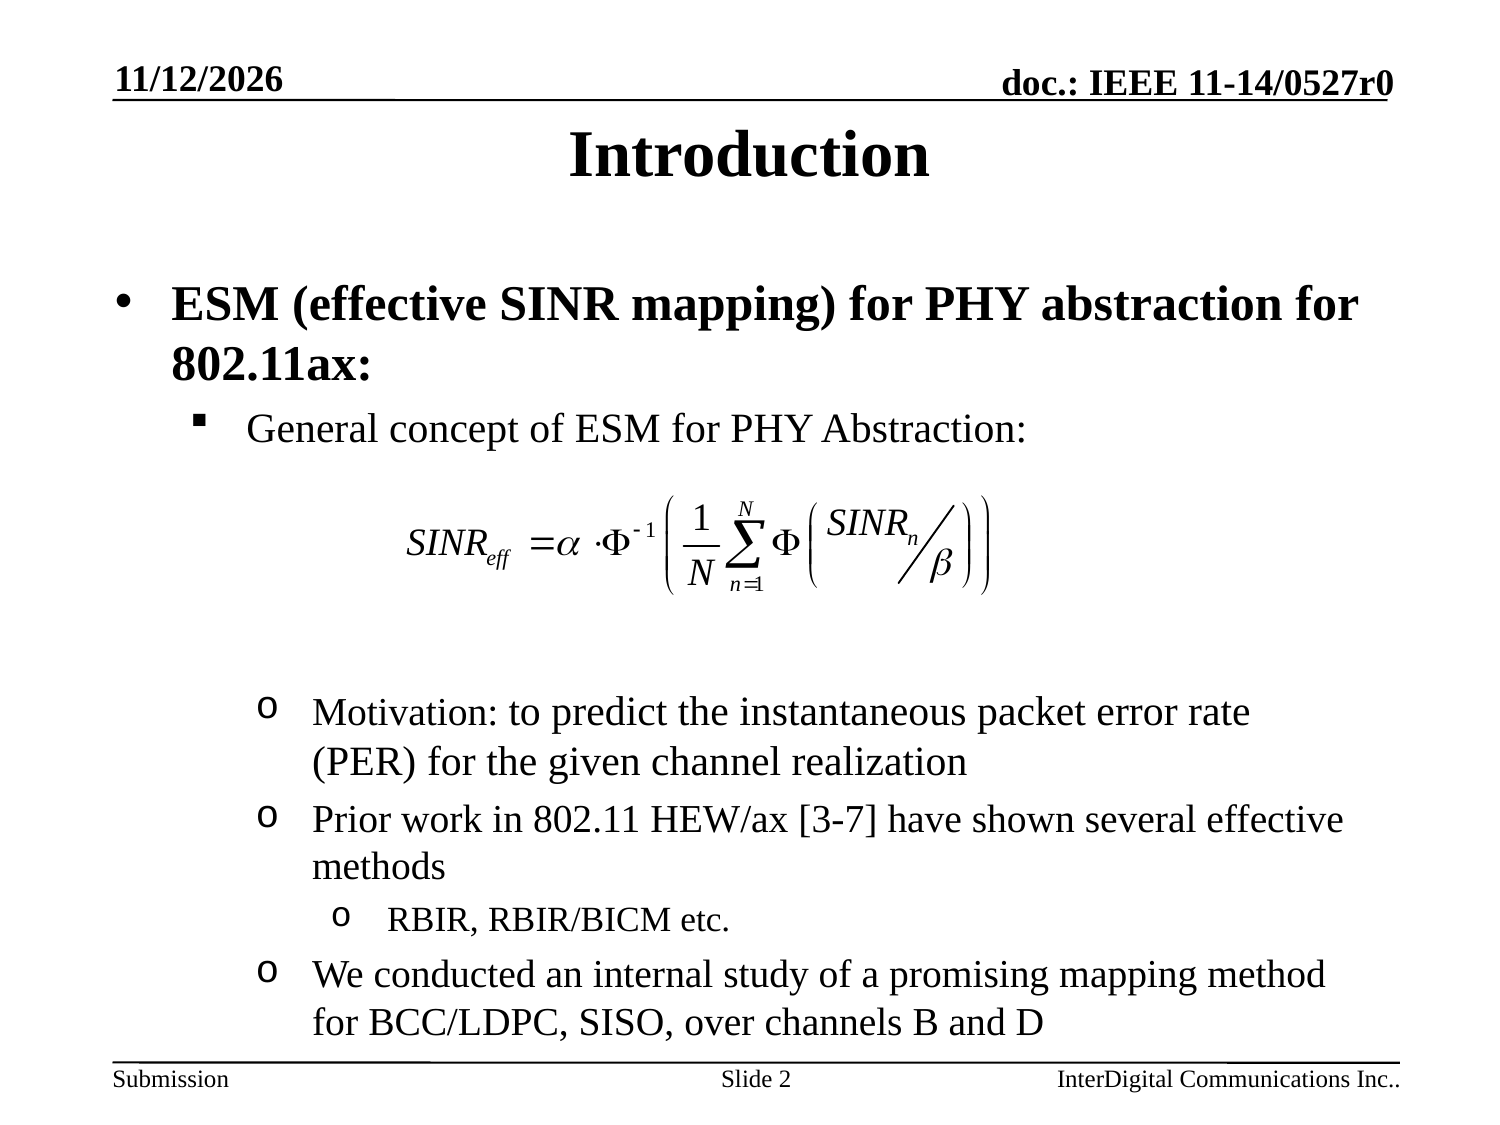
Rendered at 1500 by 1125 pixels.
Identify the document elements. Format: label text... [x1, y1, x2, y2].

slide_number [114, 54, 423, 100]
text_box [399, 487, 1001, 604]
title Introduction [112, 112, 1388, 188]
slide_number Slide 2 [712, 1061, 800, 1123]
footer InterDigital Communications Inc.. [902, 1061, 1402, 1093]
list ESM (effective SINR mapping) for PHY abstraction for 802.11ax: General concept of ESM for PHY Abstraction: Motivation: to predict the instantaneous packet error rate (PER) for the given channel realization Prior work in 802.11 HEW/ax [3-7] have shown several effective methods RBIR, RBIR/BICM etc. We conducted an internal study of a promising mapping method for BCC/LDPC, SISO, over channels B and D [99, 262, 1375, 1076]
